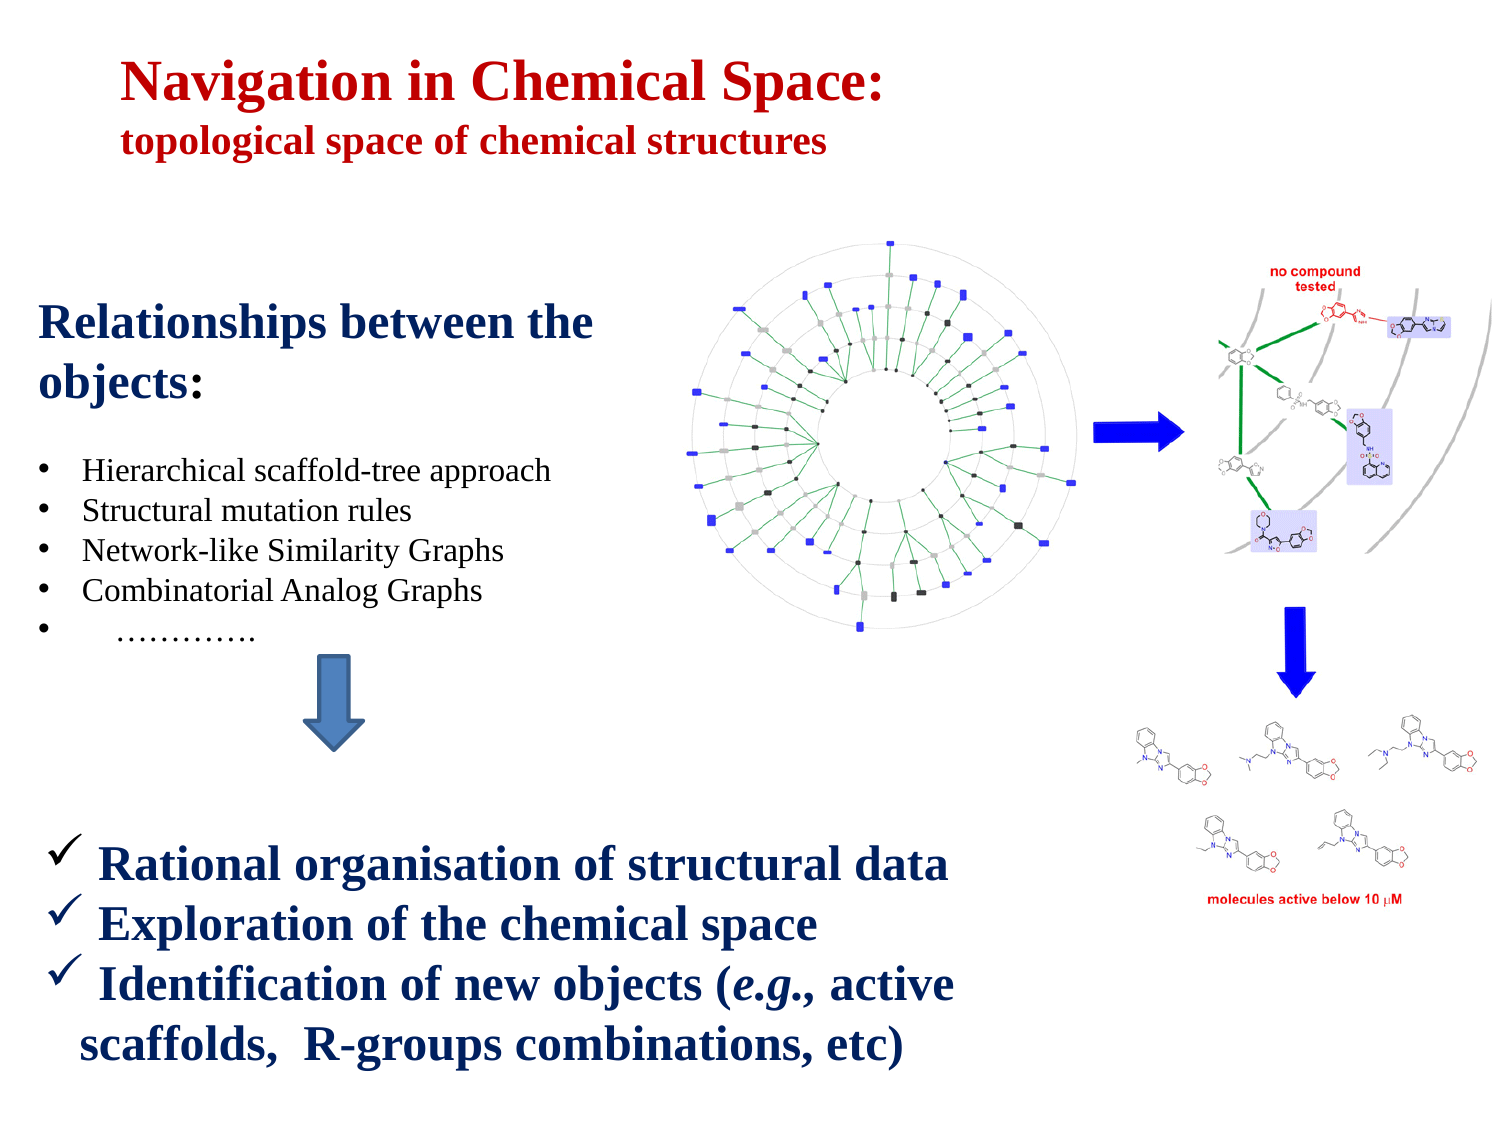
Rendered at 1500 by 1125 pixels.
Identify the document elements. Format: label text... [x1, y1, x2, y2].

text_box [302, 654, 366, 753]
picture [675, 234, 1500, 915]
text_box Rational organisation of structural data Exploration of the chemical space Identification of new objects (e.g., active scaffolds, R-groups combinations, etc) [29, 763, 1022, 1125]
text_box Navigation in Chemical Space: topological space of chemical structures [105, 35, 1348, 240]
text_box Relationships between the objects: Hierarchical scaffold-tree approach Structural mutation rules Network-like Similarity Graphs Combinatorial Analog Graphs …………. [23, 281, 670, 716]
